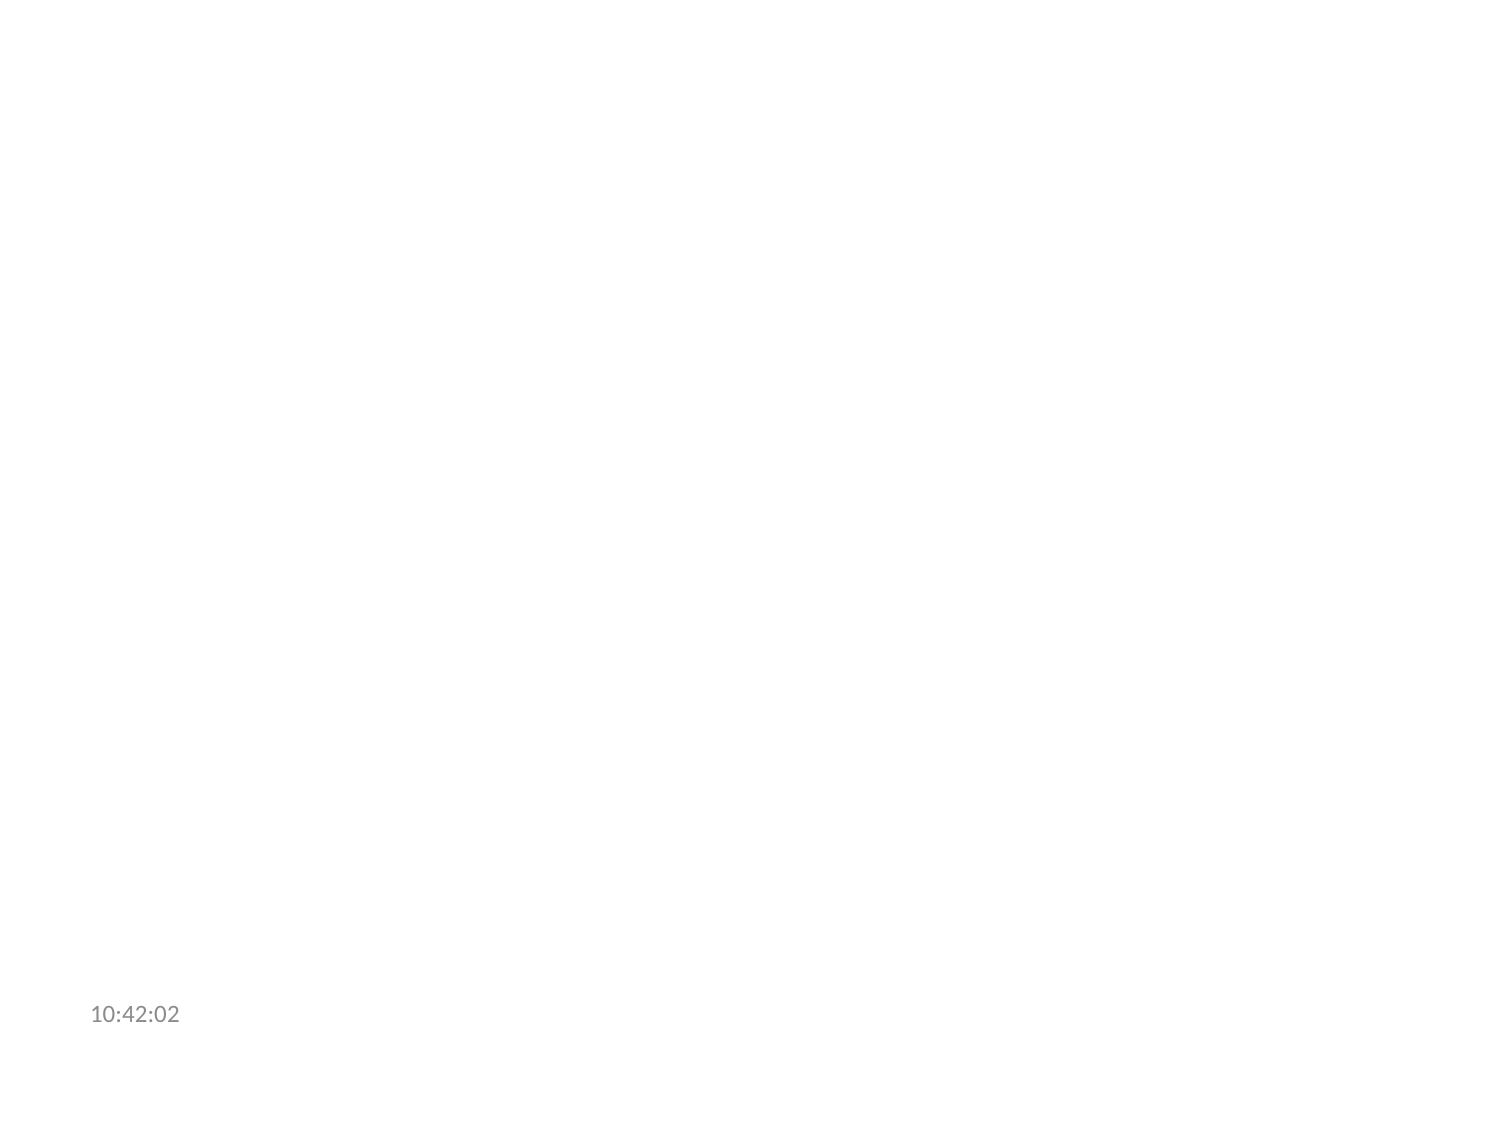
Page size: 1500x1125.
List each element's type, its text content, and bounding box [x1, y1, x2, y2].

text_box 15:35:09 [75, 982, 425, 1043]
